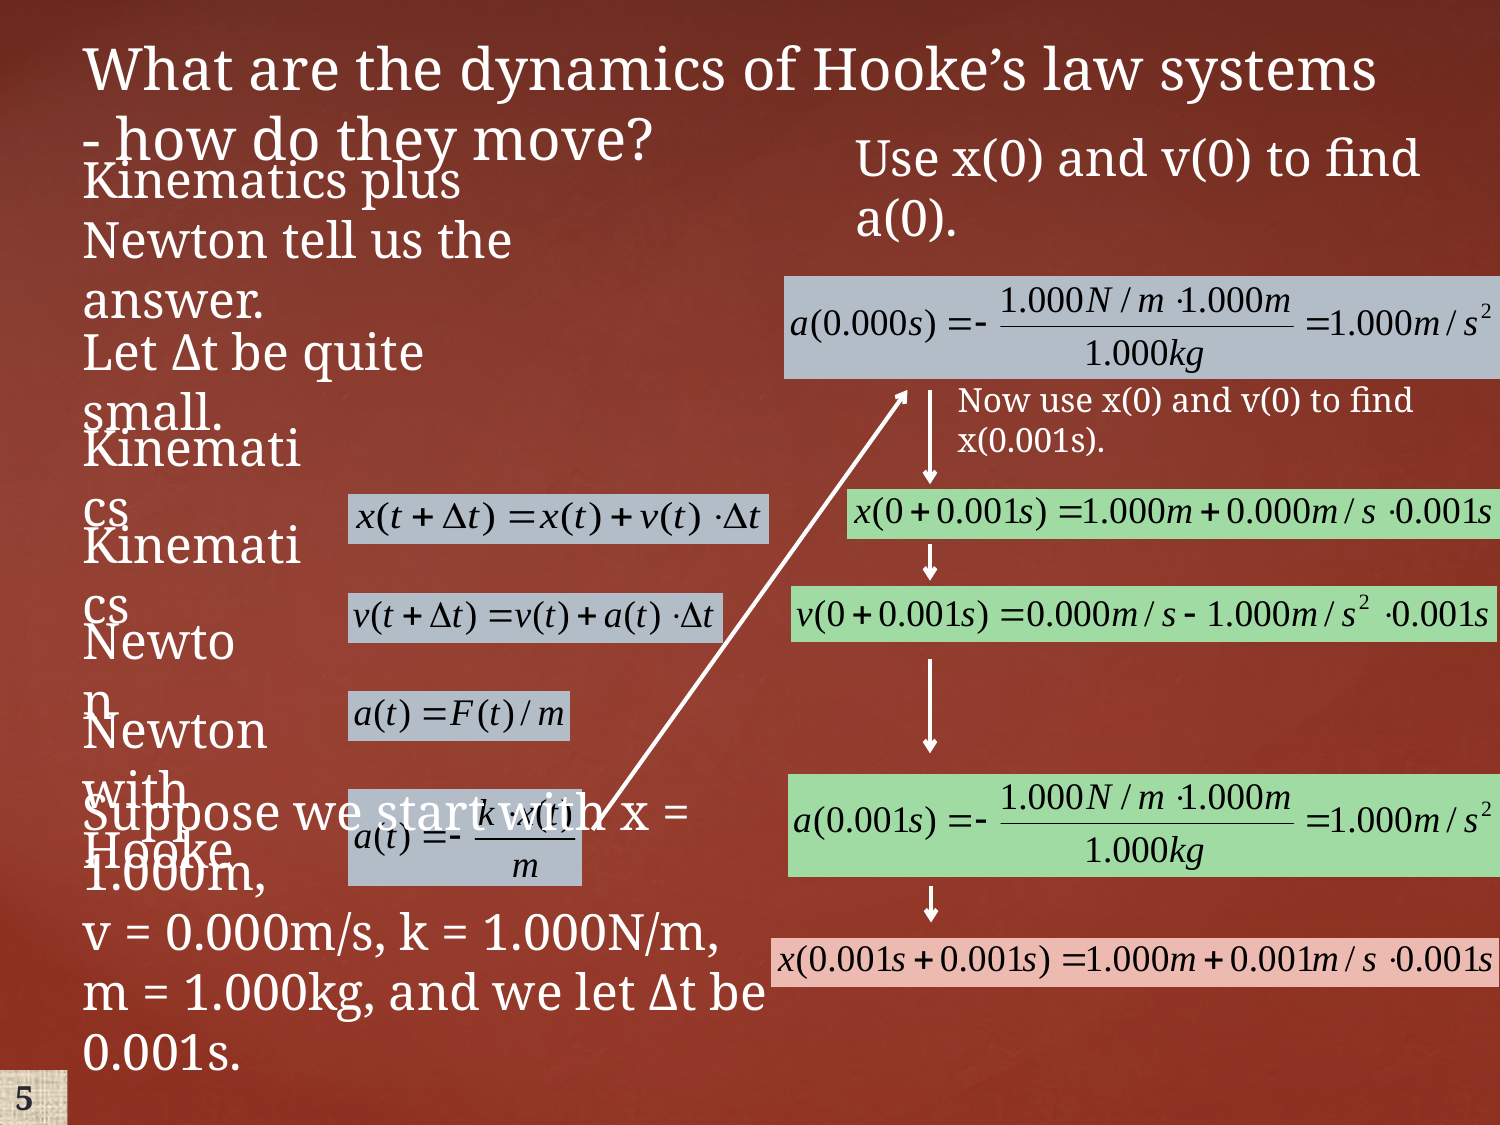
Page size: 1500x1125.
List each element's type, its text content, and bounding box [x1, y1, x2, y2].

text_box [786, 772, 1500, 878]
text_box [918, 585, 1498, 643]
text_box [347, 493, 581, 545]
text_box Let Δt be quite small. [67, 372, 533, 448]
text_box Now use x(0) and v(0) to find x(0.001s). [942, 412, 1500, 467]
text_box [591, 389, 908, 831]
text_box Suppose we start with x = 1.000m, v = 0.000m/s, k = 1.000N/m, m = 1.000kg, and we let Δt be 0.001s. [67, 922, 848, 1088]
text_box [347, 690, 571, 742]
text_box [347, 592, 581, 644]
text_box Kinematics plus Newton tell us the answer. [67, 216, 593, 337]
title What are the dynamics of Hooke’s law systems - how do they move? [67, 45, 1395, 180]
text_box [918, 488, 1500, 540]
text_box 5 [0, 1070, 68, 1125]
text_box Kinematics [67, 484, 333, 545]
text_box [783, 275, 1500, 380]
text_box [347, 788, 583, 887]
text_box Newton with Hooke [67, 773, 348, 887]
text_box Newton [67, 677, 266, 738]
text_box Kinematics [67, 580, 333, 641]
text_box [770, 936, 1500, 988]
text_box Use x(0) and v(0) to find a(0). [839, 178, 1455, 254]
